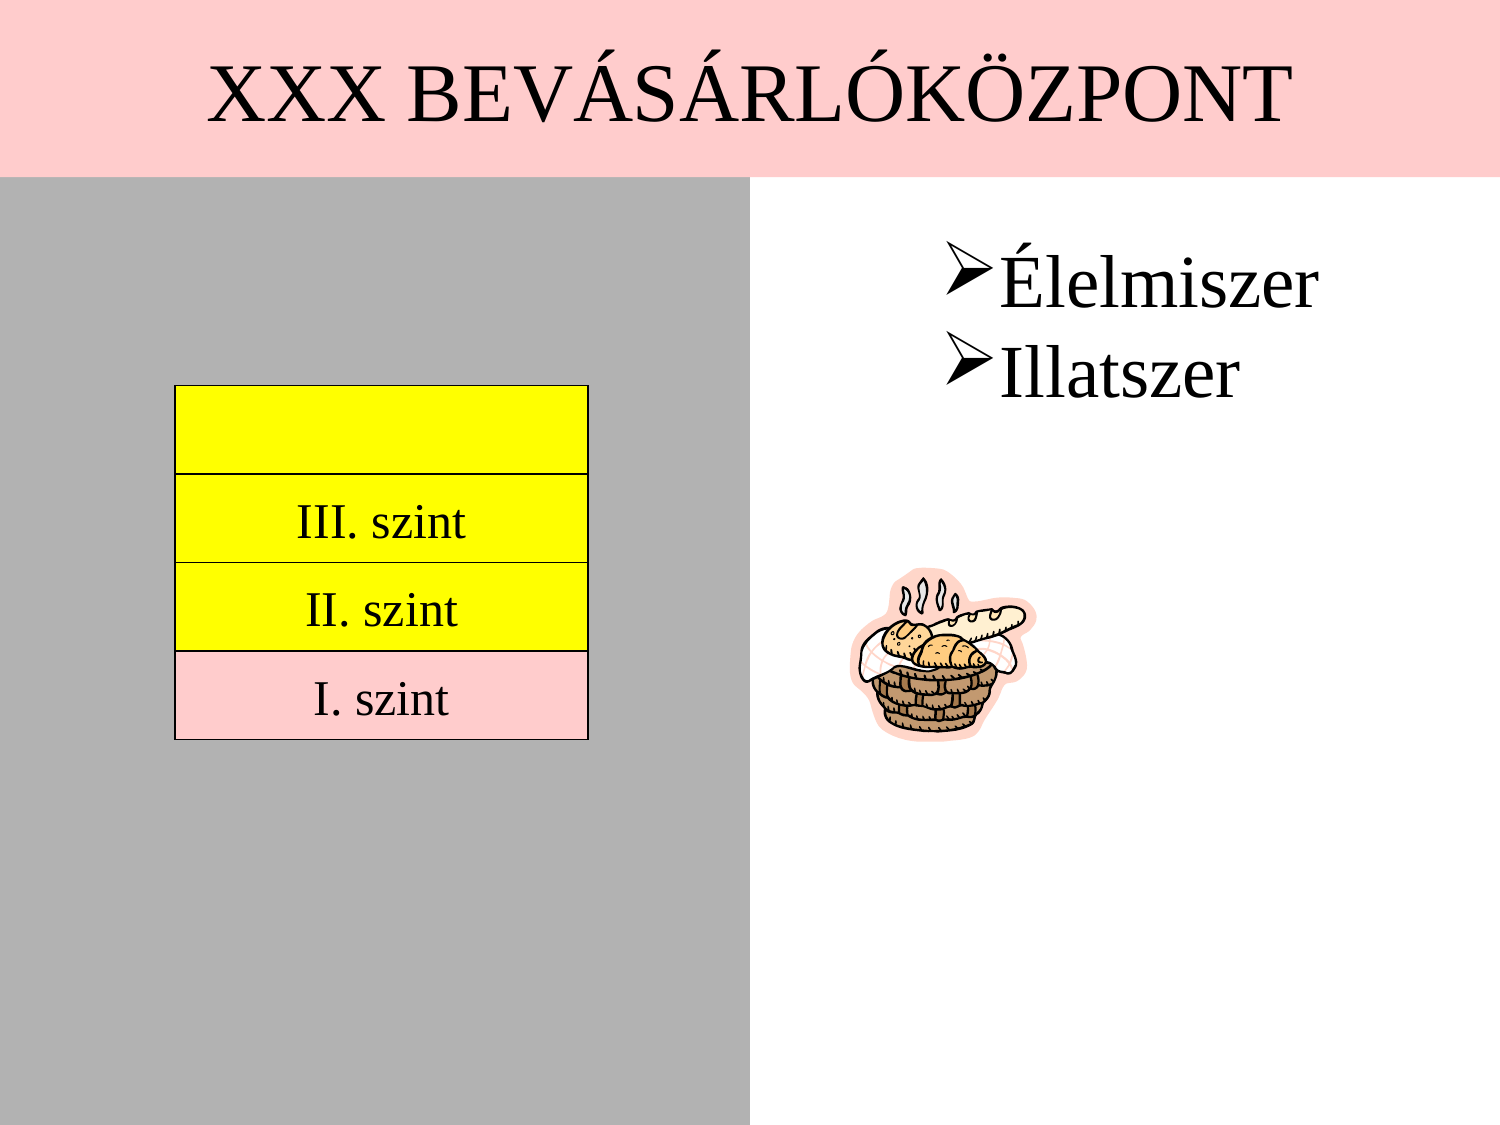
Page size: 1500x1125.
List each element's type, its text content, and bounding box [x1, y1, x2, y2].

text_box II. szint [174, 562, 589, 651]
picture [849, 565, 1039, 744]
text_box [174, 385, 589, 473]
text_box III. szint [174, 473, 589, 562]
text_box I. szint [174, 651, 589, 740]
text_box Élelmiszer Illatszer [925, 224, 1336, 510]
